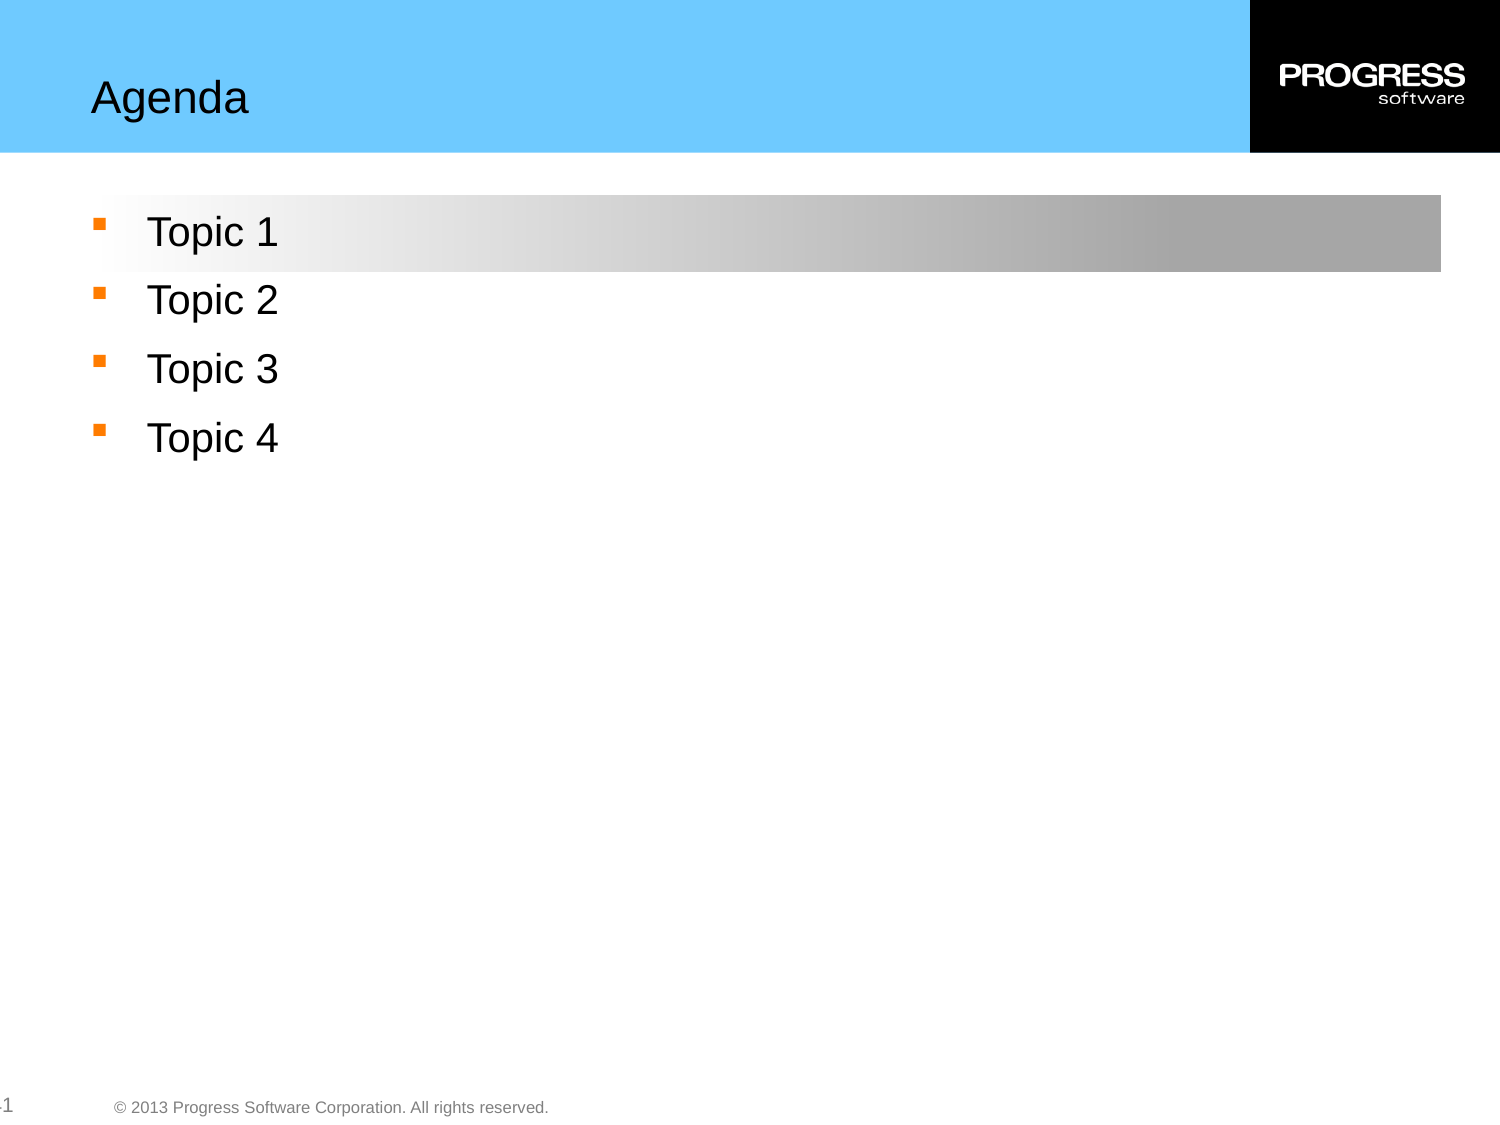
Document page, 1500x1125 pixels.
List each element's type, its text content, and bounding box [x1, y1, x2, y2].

list Topic 1 Topic 2 Topic 3 Topic 4 [75, 196, 1351, 1068]
title Agenda [75, 64, 1201, 132]
text_box [95, 195, 1441, 272]
picture [1280, 63, 1465, 104]
